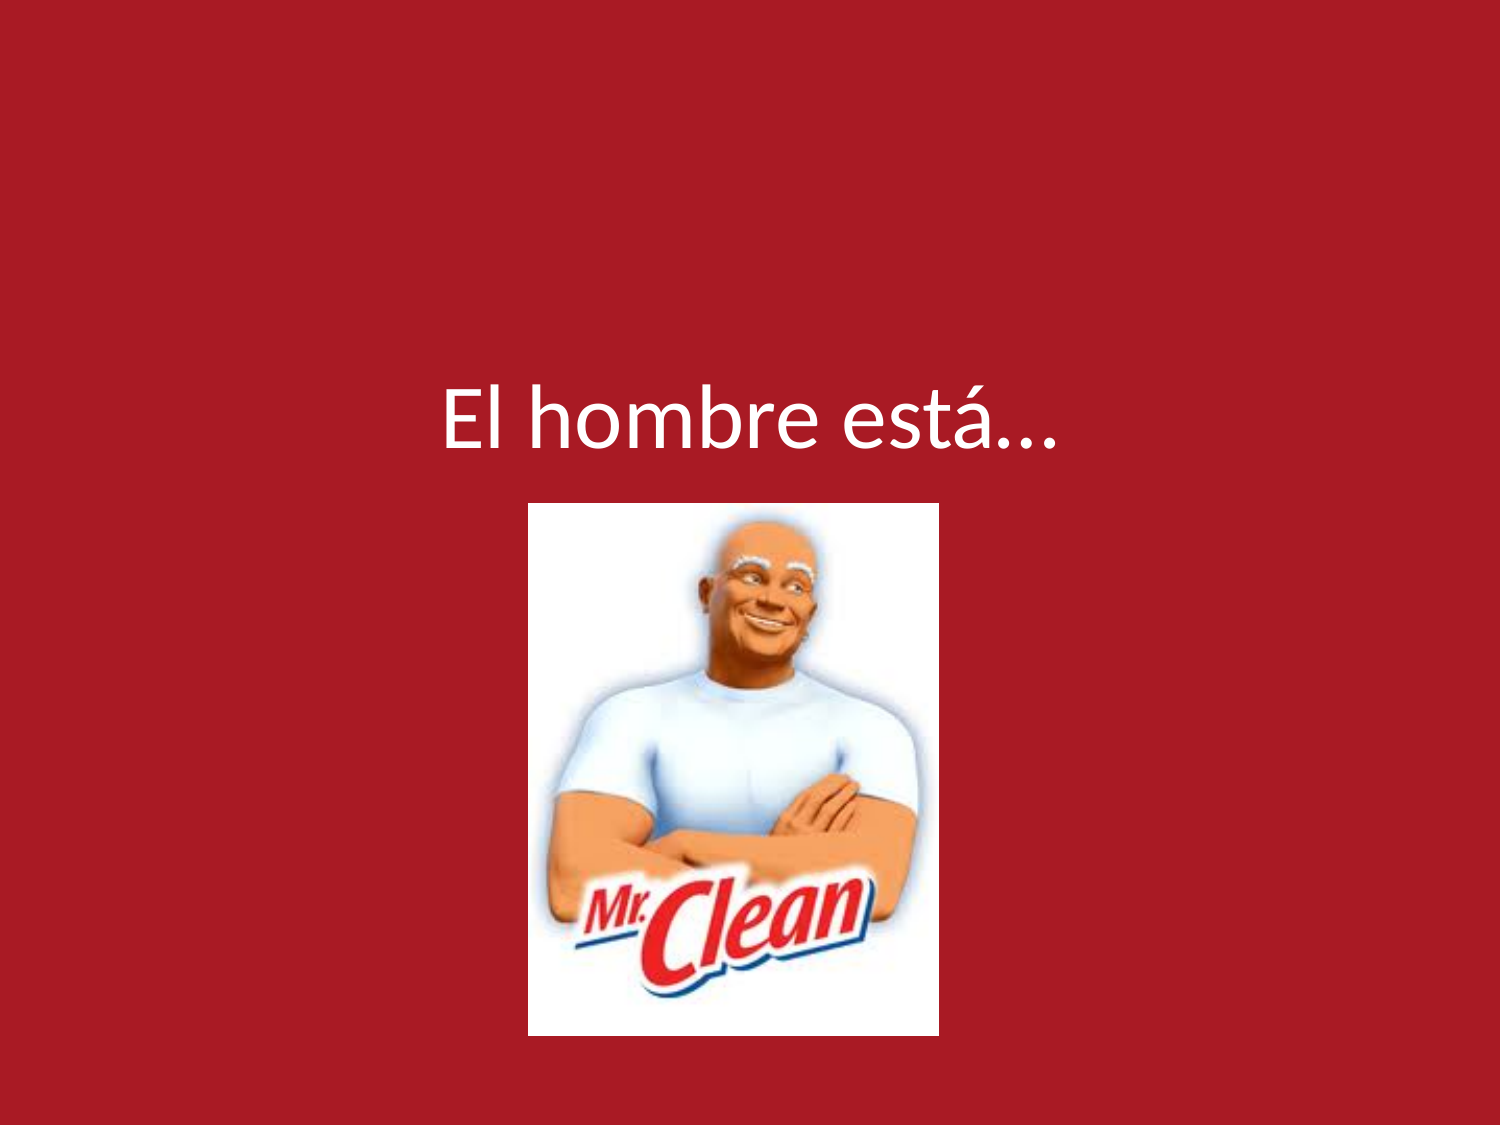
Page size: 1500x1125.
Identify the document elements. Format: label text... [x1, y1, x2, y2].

picture [527, 503, 939, 1036]
title El hombre está… [75, 45, 1425, 999]
